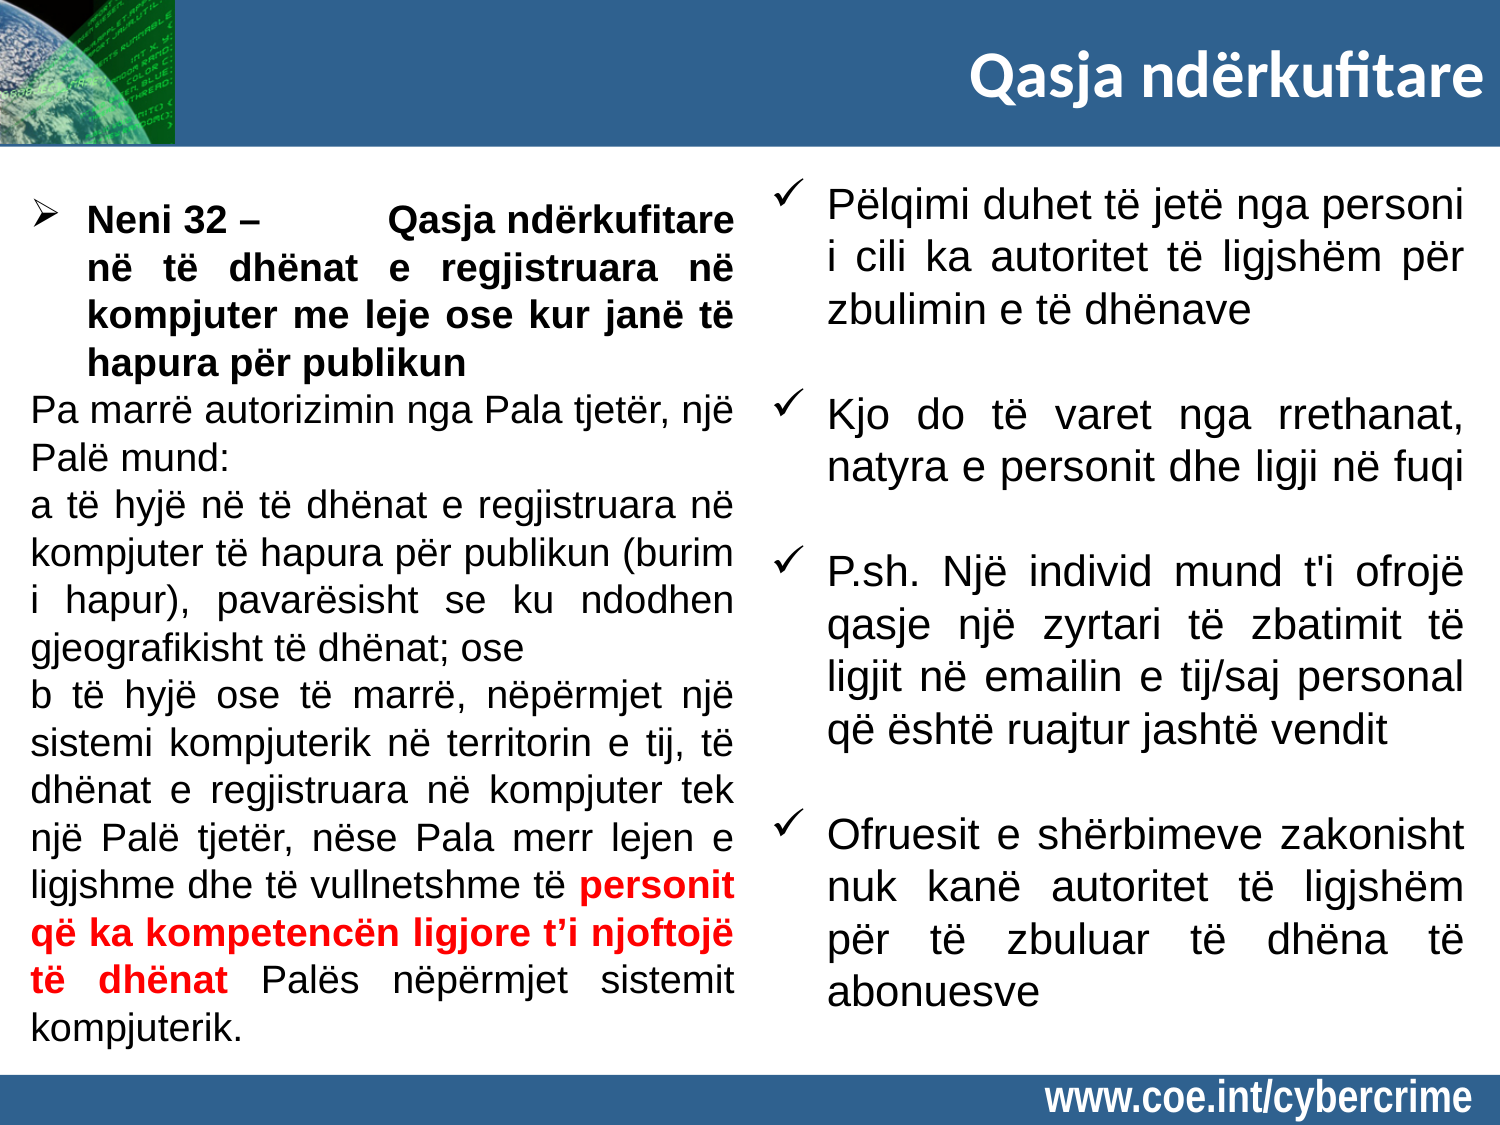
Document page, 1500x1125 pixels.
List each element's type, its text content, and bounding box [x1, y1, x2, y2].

text_box [0, 1073, 1030, 1125]
text_box Neni 32 – Qasja ndërkufitare në të dhënat e regjistruara në kompjuter me leje ose kur janë të hapura për publikun Pa marrë autorizimin nga Pala tjetër, një Palë mund: a të hyjë në të dhënat e regjistruara në kompjuter të hapura për publikun (burim i hapur), pavarësisht se ku ndodhen gjeografikisht të dhënat; ose b të hyjë ose të marrë, nëpërmjet një sistemi kompjuterik në territorin e tij, të dhënat e regjistruara në kompjuter tek një Palë tjetër, nëse Pala merr lejen e ligjshme dhe të vullnetshme të personit që ka kompetencën ligjore t’i njoftojë të dhënat Palës nëpërmjet sistemit kompjuterik. [15, 186, 750, 1057]
text_box www.coe.int/cybercrime [1030, 1059, 1500, 1125]
text_box Qasja ndërkufitare [177, 0, 1500, 149]
picture [0, 0, 175, 144]
text_box Pëlqimi duhet të jetë nga personi i cili ka autoritet të ligjshëm për zbulimin e të dhënave Kjo do të varet nga rrethanat, natyra e personit dhe ligji në fuqi P.sh. Një individ mund t'i ofrojë qasje një zyrtari të zbatimit të ligjit në emailin e tij/saj personal që është ruajtur jashtë vendit Ofruesit e shërbimeve zakonisht nuk kanë autoritet të ligjshëm për të zbuluar të dhëna të abonuesve [755, 168, 1480, 1023]
